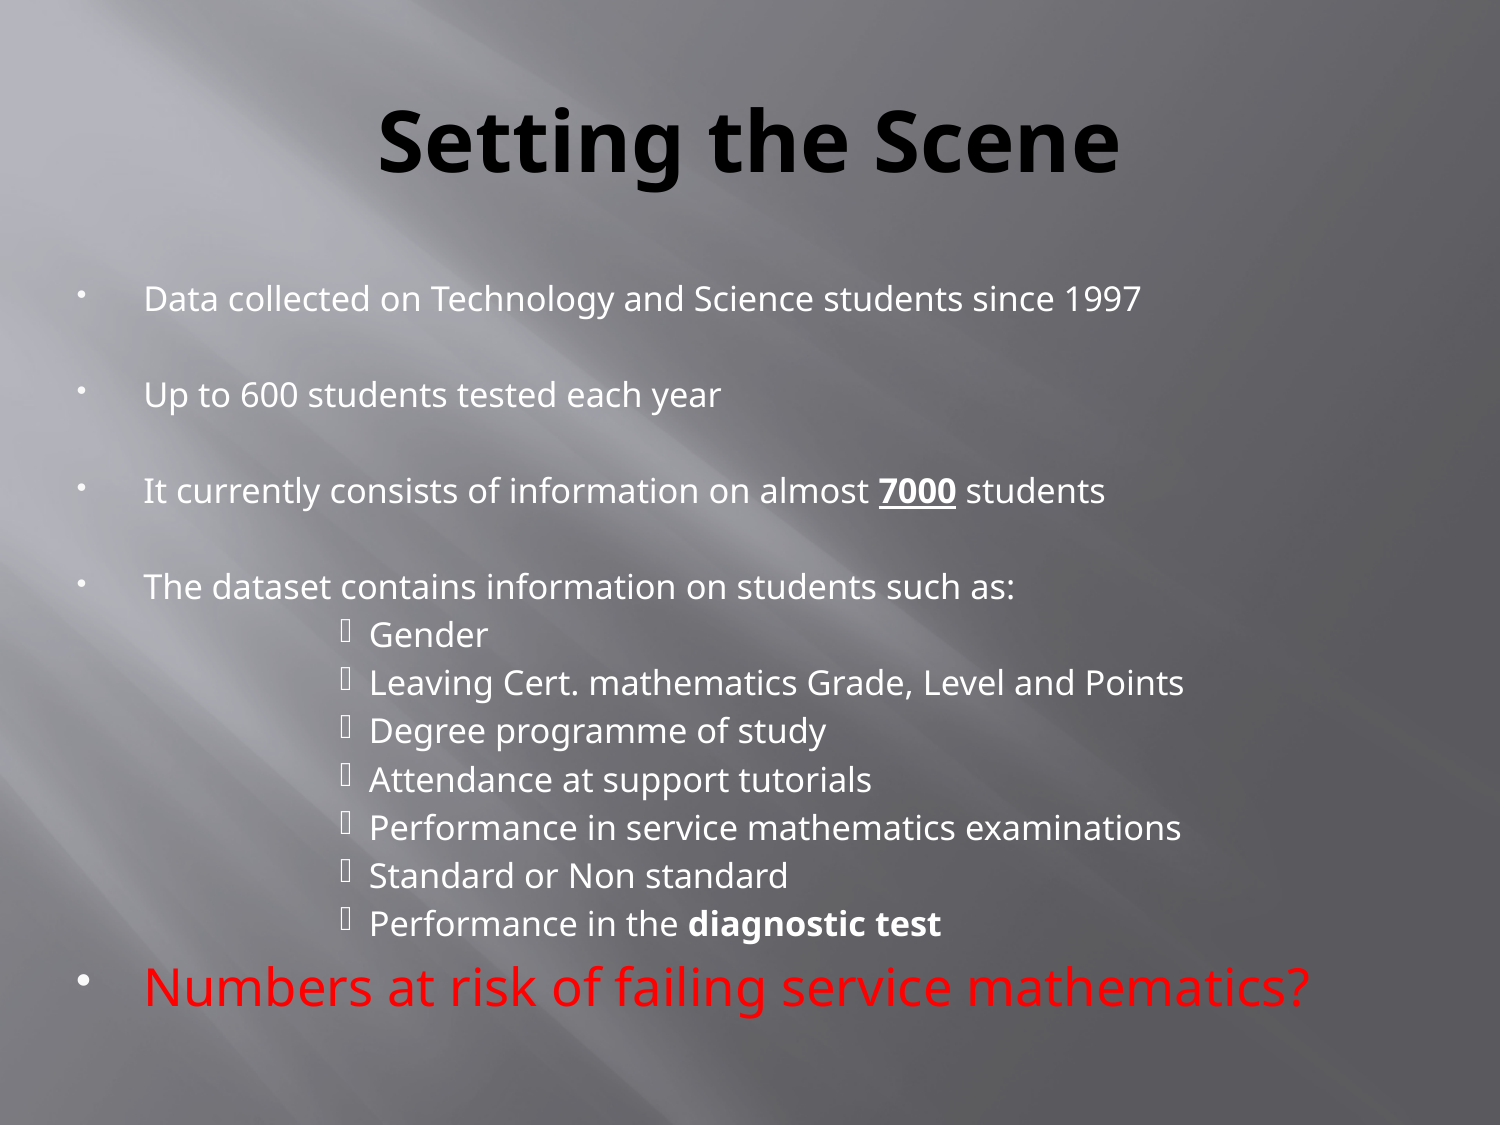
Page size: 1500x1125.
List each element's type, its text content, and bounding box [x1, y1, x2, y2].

title Setting the Scene [75, 45, 1425, 233]
list Data collected on Technology and Science students since 1997 Up to 600 students tested each year It currently consists of information on almost 7000 students The dataset contains information on students such as: Gender Leaving Cert. mathematics Grade, Level and Points Degree programme of study Attendance at support tutorials Performance in service mathematics examinations Standard or Non standard Performance in the diagnostic test Numbers at risk of failing service mathematics? [41, 269, 1383, 1032]
